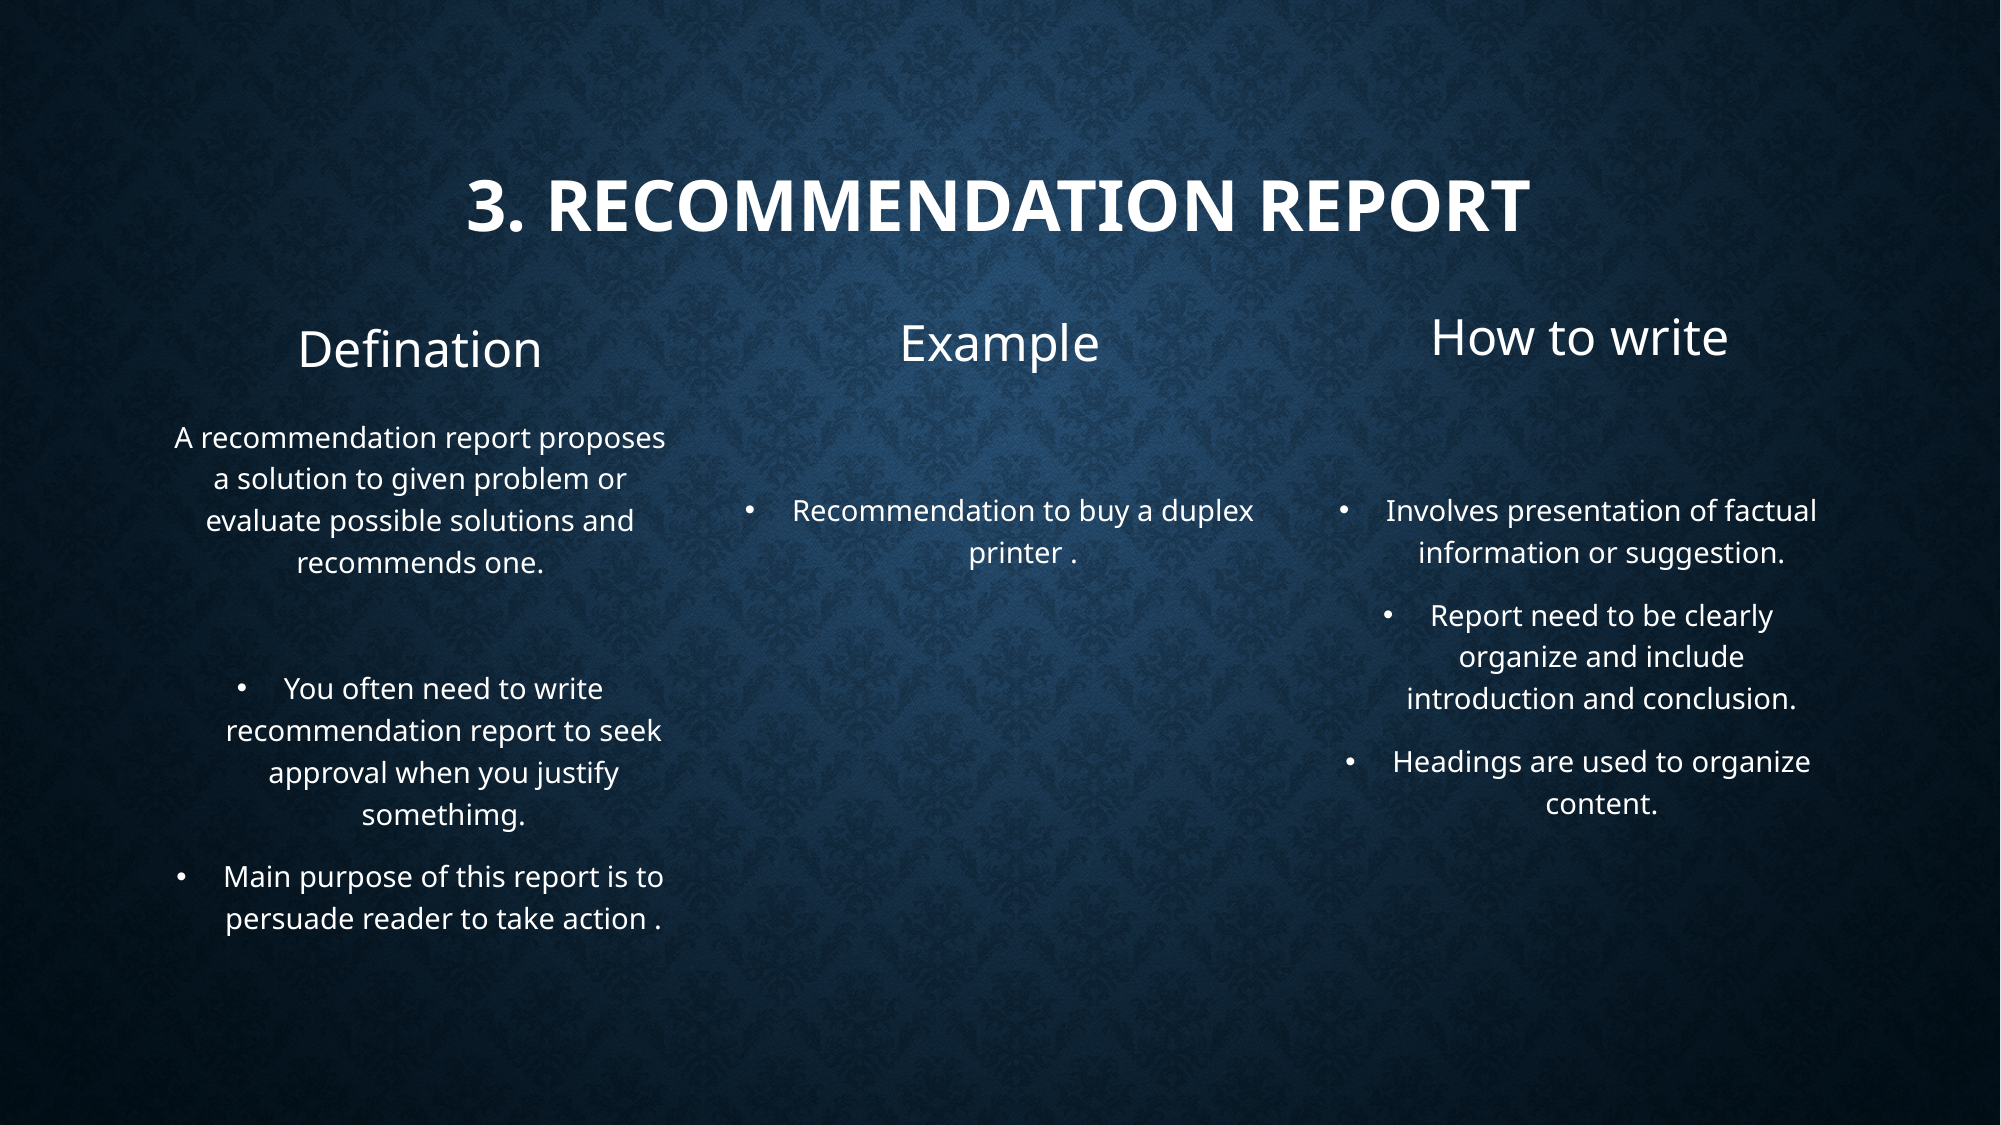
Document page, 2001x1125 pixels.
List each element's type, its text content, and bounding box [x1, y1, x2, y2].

list Recommendation to buy a duplex printer . [729, 477, 1271, 950]
list Example [729, 244, 1271, 380]
list Involves presentation of factual information or suggestion. Report need to be clearly organize and include introduction and conclusion. Headings are used to organize content. [1308, 477, 1849, 950]
list Defination [149, 249, 692, 385]
title 3. Recommendation report [149, 99, 1849, 318]
list How to write [1310, 238, 1850, 374]
list A recommendation report proposes a solution to given problem or evaluate possible solutions and recommends one. You often need to write recommendation report to seek approval when you justify somethimg. Main purpose of this report is to persuade reader to take action . [149, 404, 692, 877]
